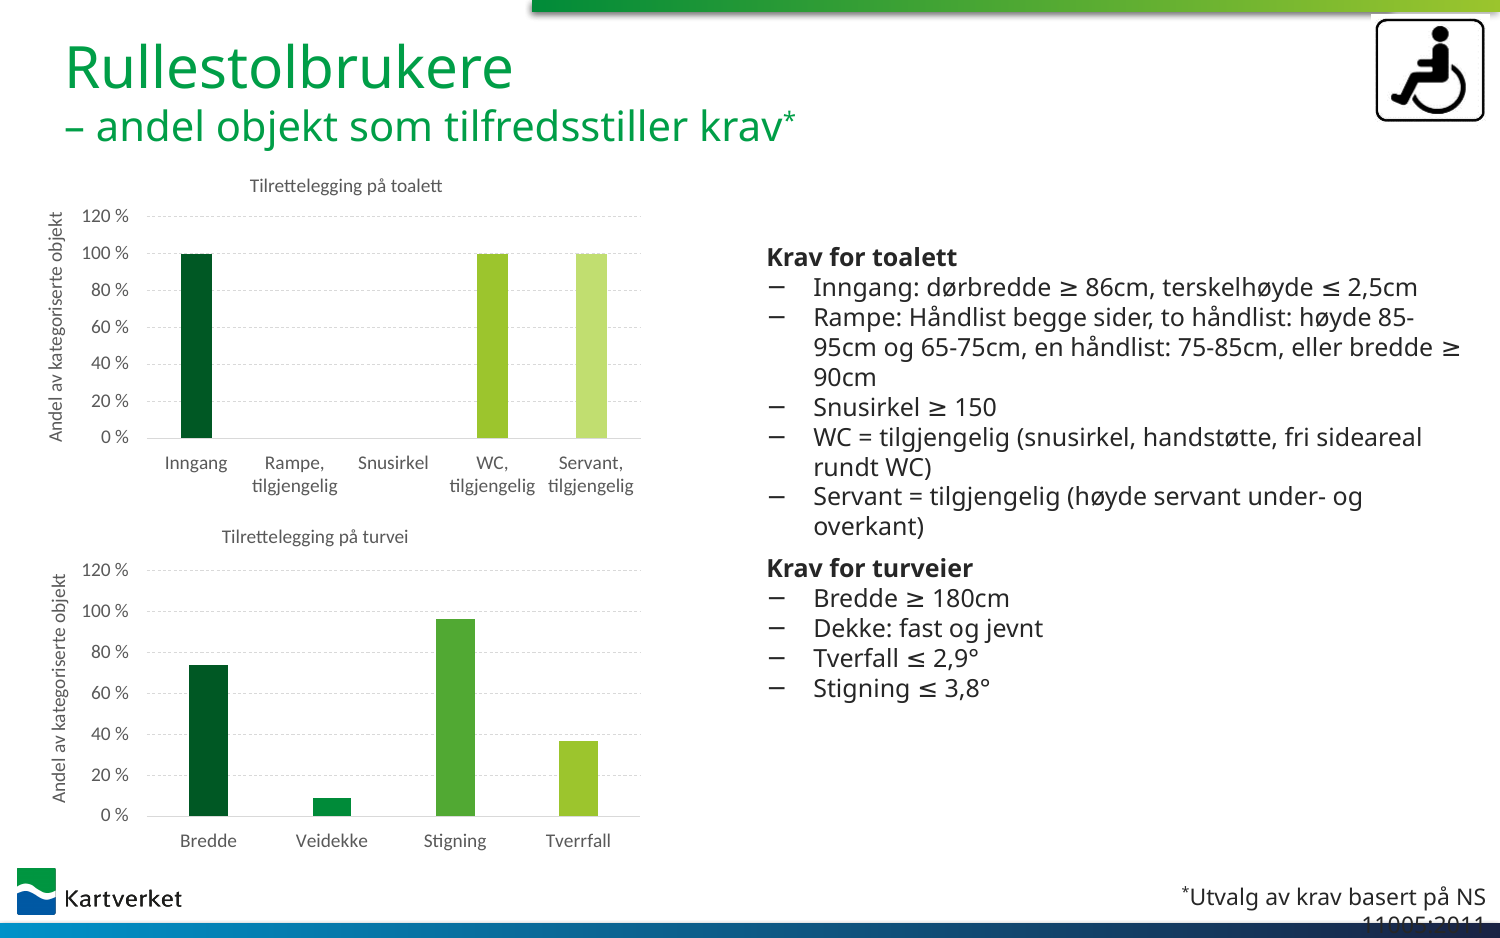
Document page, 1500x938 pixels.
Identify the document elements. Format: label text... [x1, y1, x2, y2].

text_box *Utvalg av krav basert på NS 11005:2011 [1068, 873, 1500, 938]
text_box Rullestolbrukere – andel objekt som tilfredsstiller krav* [49, 14, 1431, 158]
picture [41, 520, 652, 859]
picture [41, 166, 652, 505]
text_box Krav for toalett Inngang: dørbredde ≥ 86cm, terskelhøyde ≤ 2,5cm Rampe: Håndlist begge sider, to håndlist: høyde 85-95cm og 65-75cm, en håndlist: 75-85cm, eller bredde ≥ 90cm Snusirkel ≥ 150 WC = tilgjengelig (snusirkel, handstøtte, fri sideareal rundt WC) Servant = tilgjengelig (høyde servant under- og overkant) [751, 234, 1483, 545]
picture [1371, 13, 1491, 127]
text_box Krav for turveier Bredde ≥ 180cm Dekke: fast og jevnt Tverfall ≤ 2,9° Stigning ≤ 3,8° [751, 545, 1483, 710]
